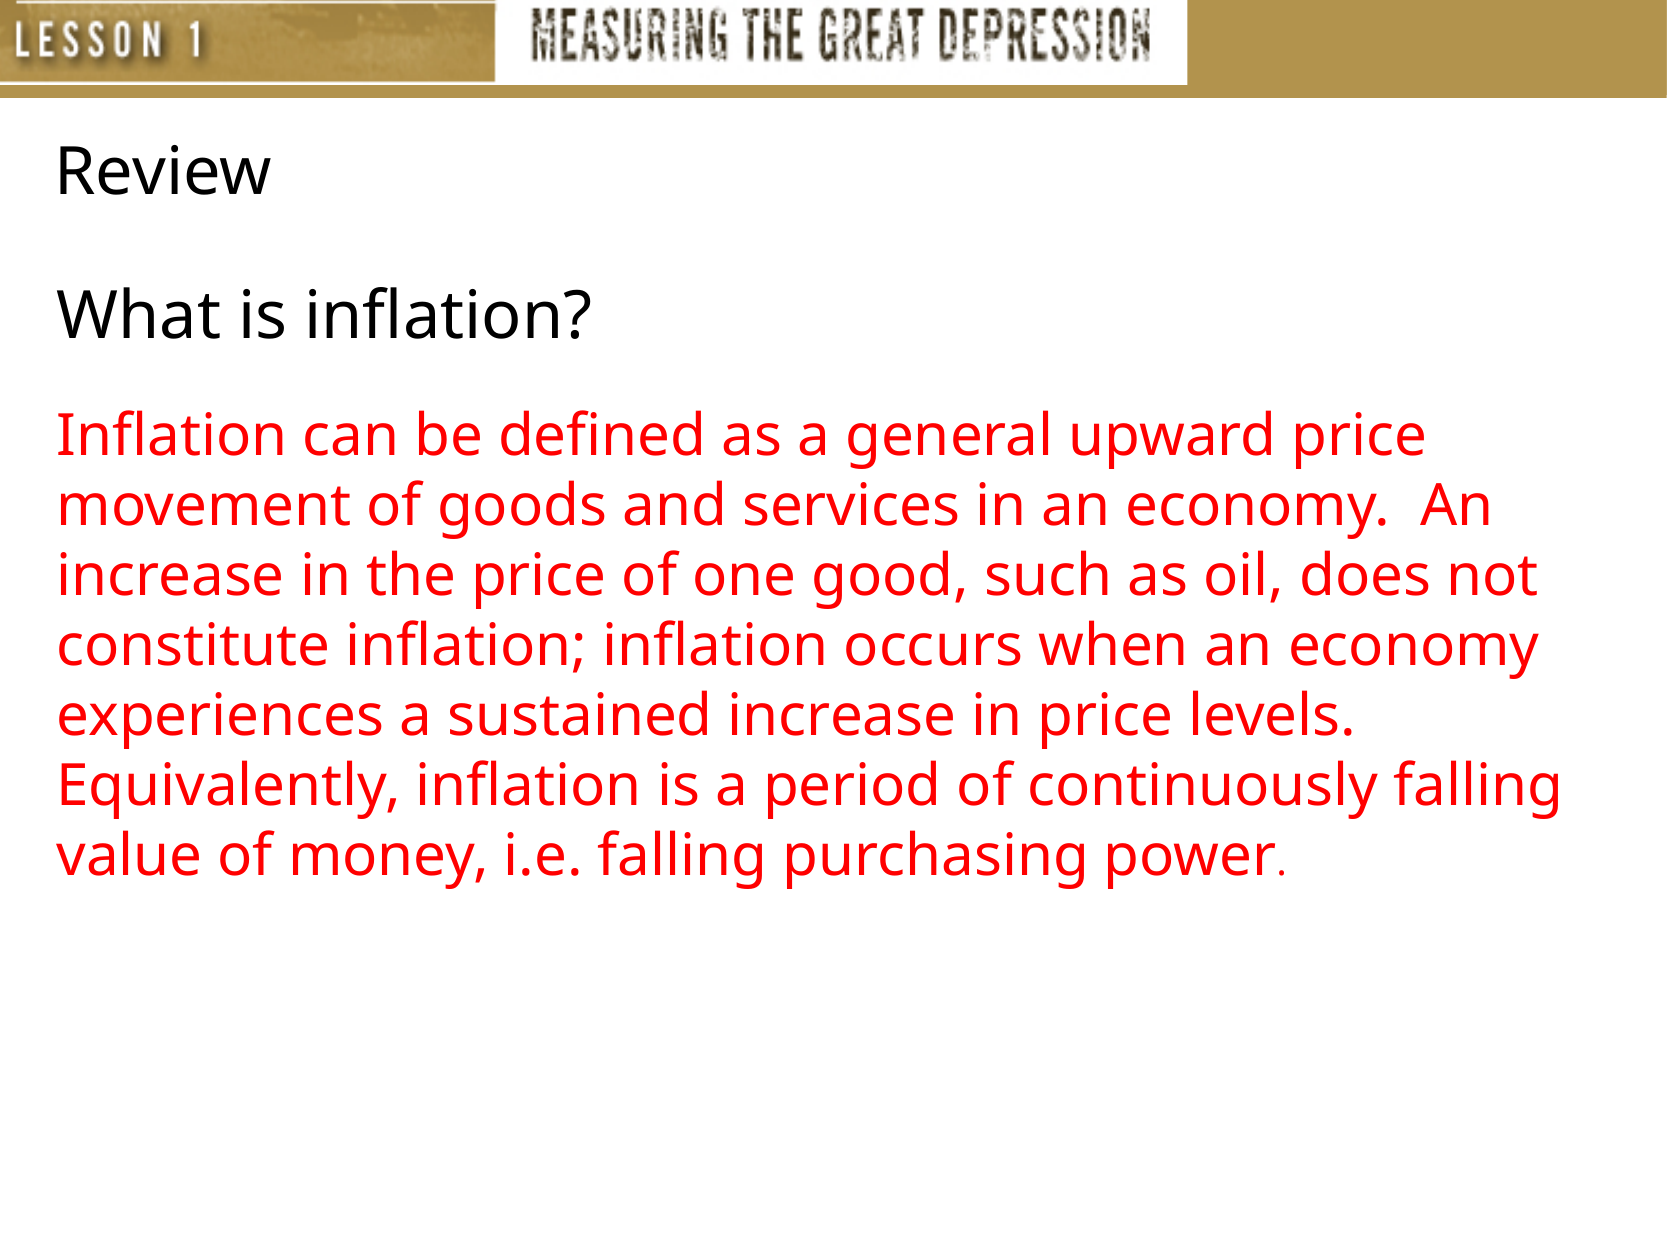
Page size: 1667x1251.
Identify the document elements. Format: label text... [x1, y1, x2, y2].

text_box What is inflation? [41, 264, 721, 360]
picture [0, 0, 1188, 85]
text_box Review [39, 120, 311, 216]
text_box Inflation can be defined as a general upward price movement of goods and services in an economy. An increase in the price of one good, such as oil, does not constitute inflation; inflation occurs when an economy experiences a sustained increase in price levels. Equivalently, inflation is a period of continuously falling value of money, i.e. falling purchasing power. [41, 389, 1588, 895]
